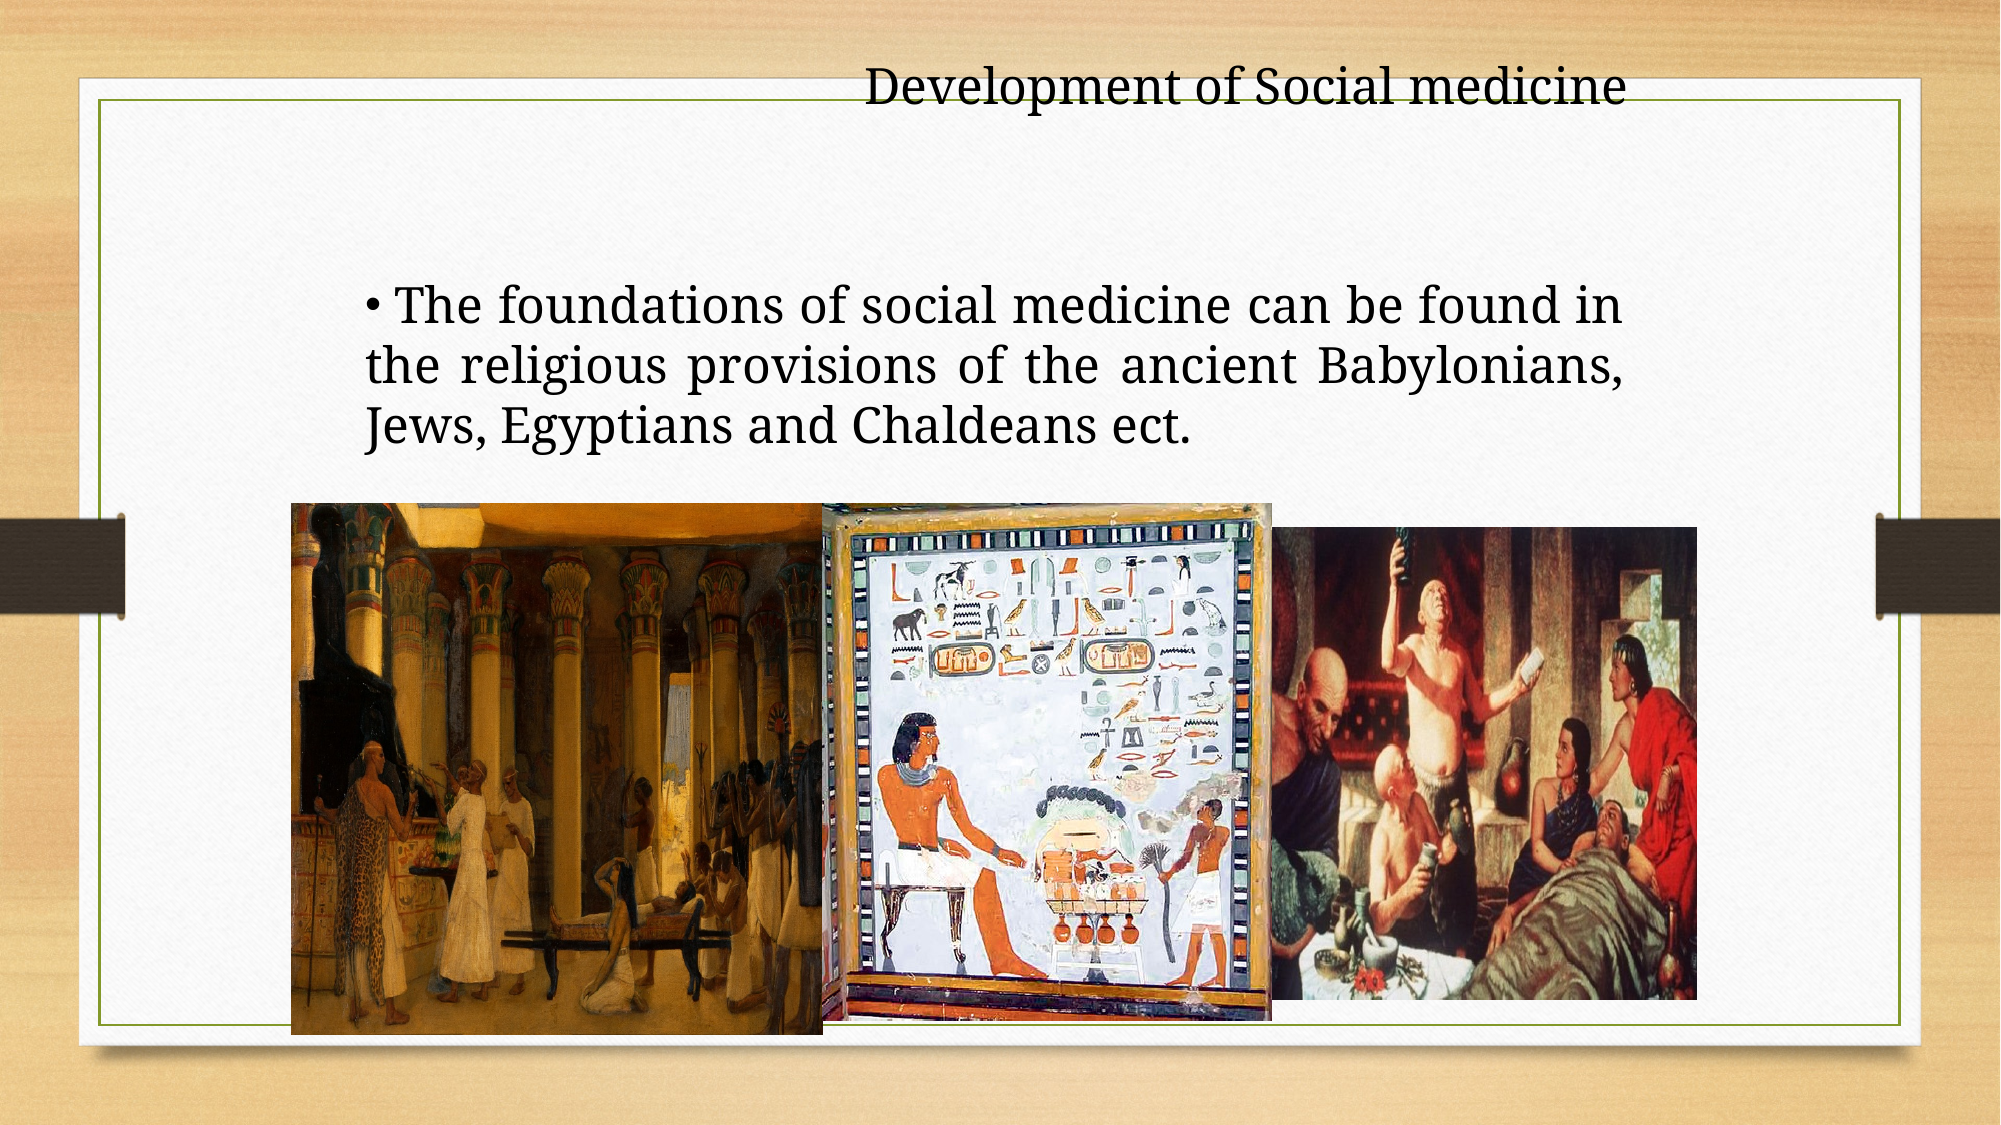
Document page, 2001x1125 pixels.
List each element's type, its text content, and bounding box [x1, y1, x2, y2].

text_box Development of Social medicine [742, 46, 1657, 122]
text_box The foundations of social medicine can be found in the religious provisions of the ancient Babylonians, Jews, Egyptians and Chaldeans ect. [350, 265, 1640, 461]
picture [0, 0, 2001, 1125]
